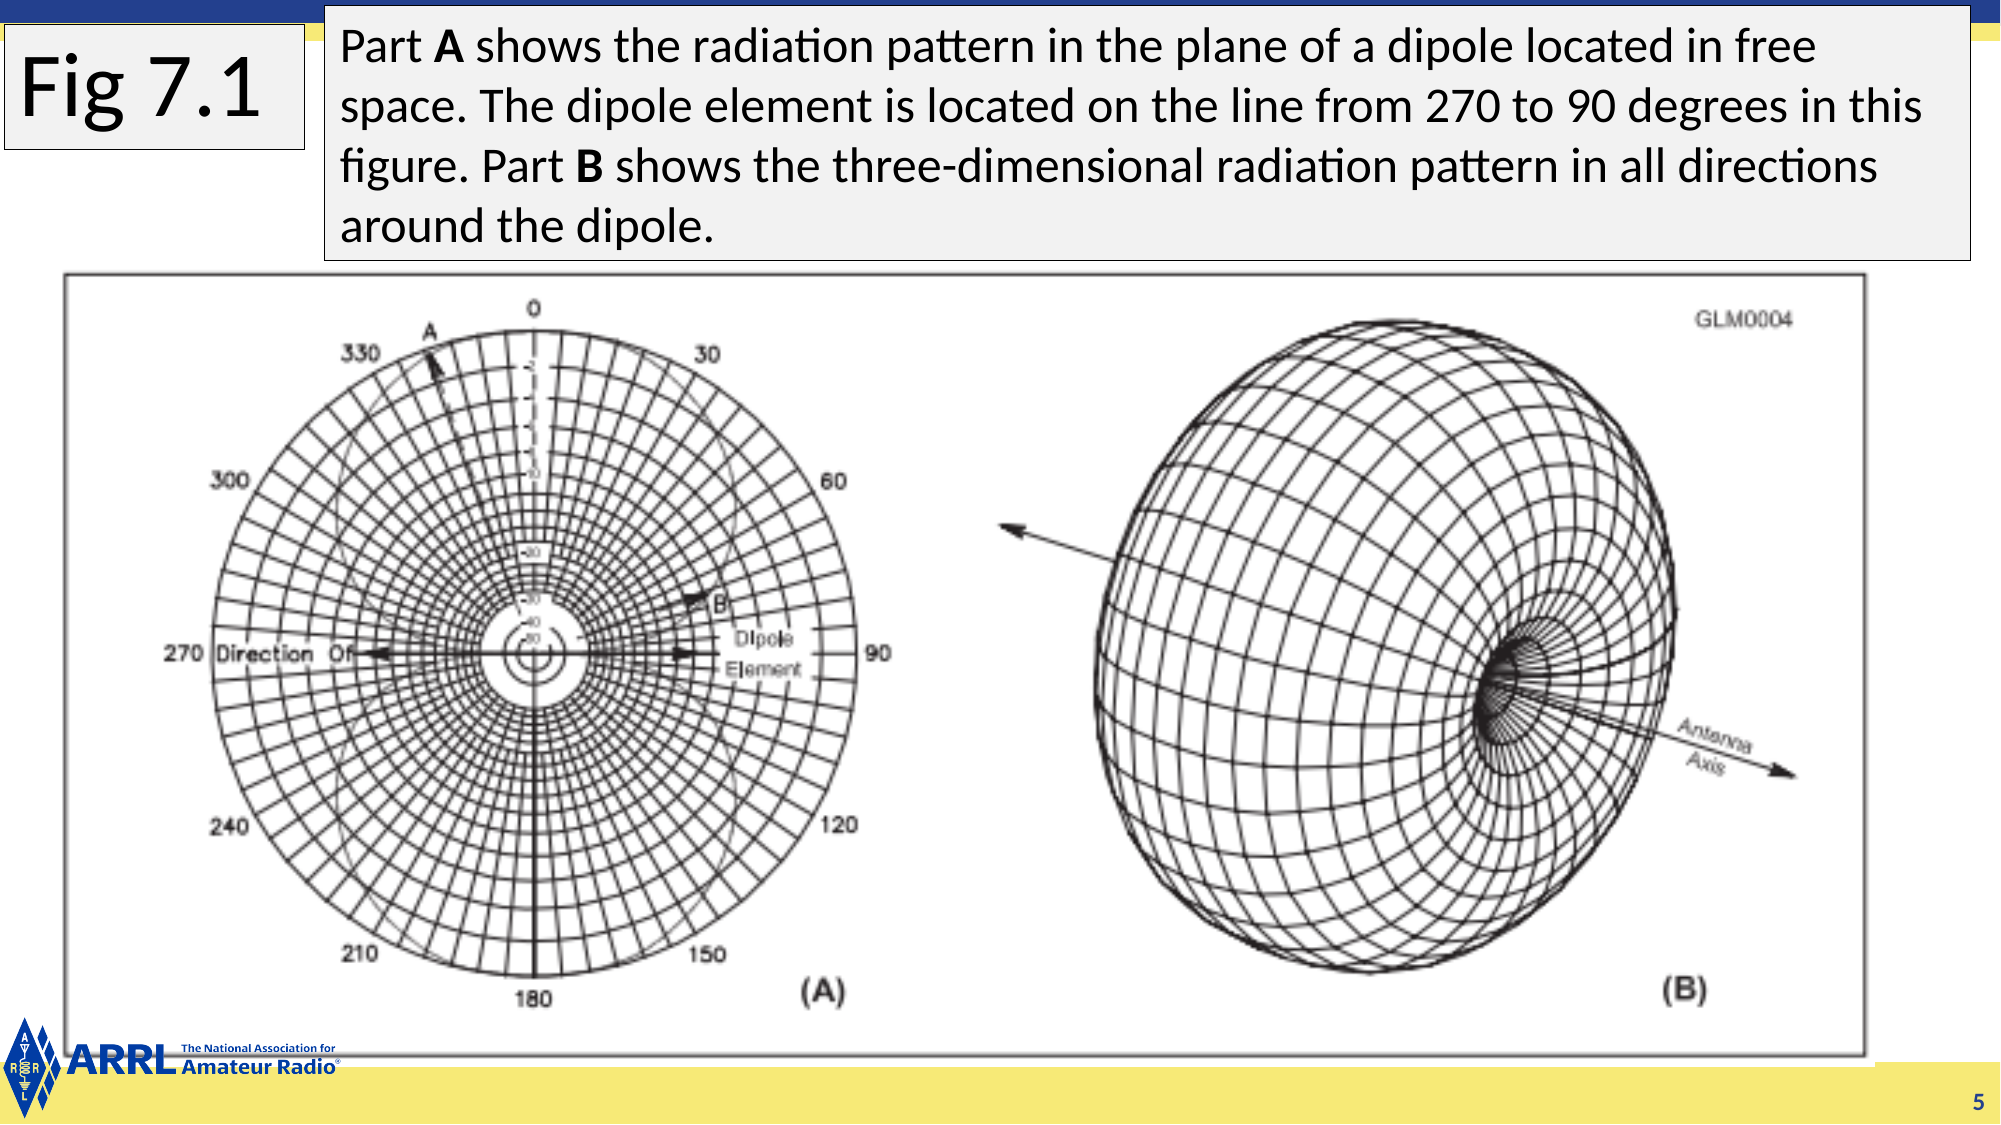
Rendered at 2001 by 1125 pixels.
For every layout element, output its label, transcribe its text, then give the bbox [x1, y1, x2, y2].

title Fig 7.1 [4, 24, 305, 150]
picture [1, 263, 1875, 1121]
text_box Part A shows the radiation pattern in the plane of a dipole located in free space. The dipole element is located on the line from 270 to 90 degrees in this figure. Part B shows the three-dimensional radiation pattern in all directions around the dipole. [324, 5, 1971, 261]
